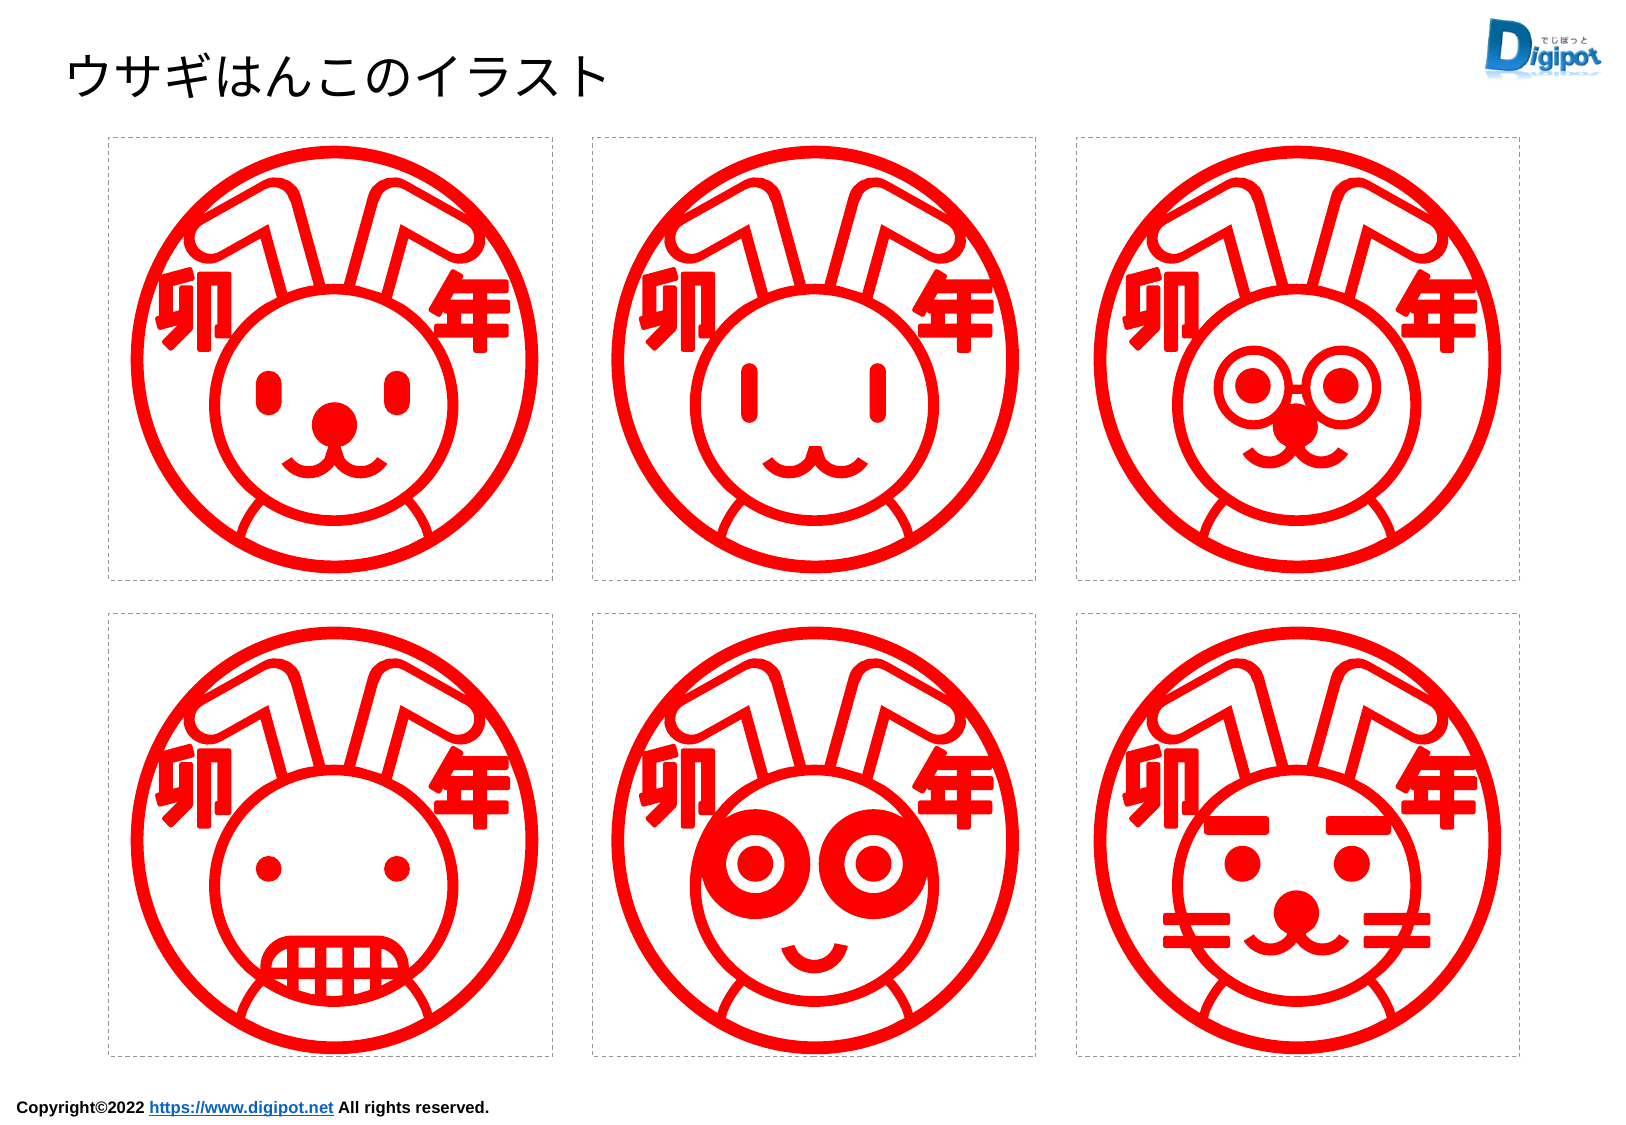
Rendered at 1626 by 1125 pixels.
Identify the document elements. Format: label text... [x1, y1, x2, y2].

text_box ウサギはんこのイラスト [48, 38, 628, 113]
text_box [129, 144, 540, 575]
text_box [1092, 144, 1503, 575]
picture [1485, 18, 1602, 82]
text_box [129, 625, 540, 1056]
text_box [1092, 625, 1503, 1056]
text_box [610, 144, 1021, 575]
text_box [610, 625, 1021, 1056]
